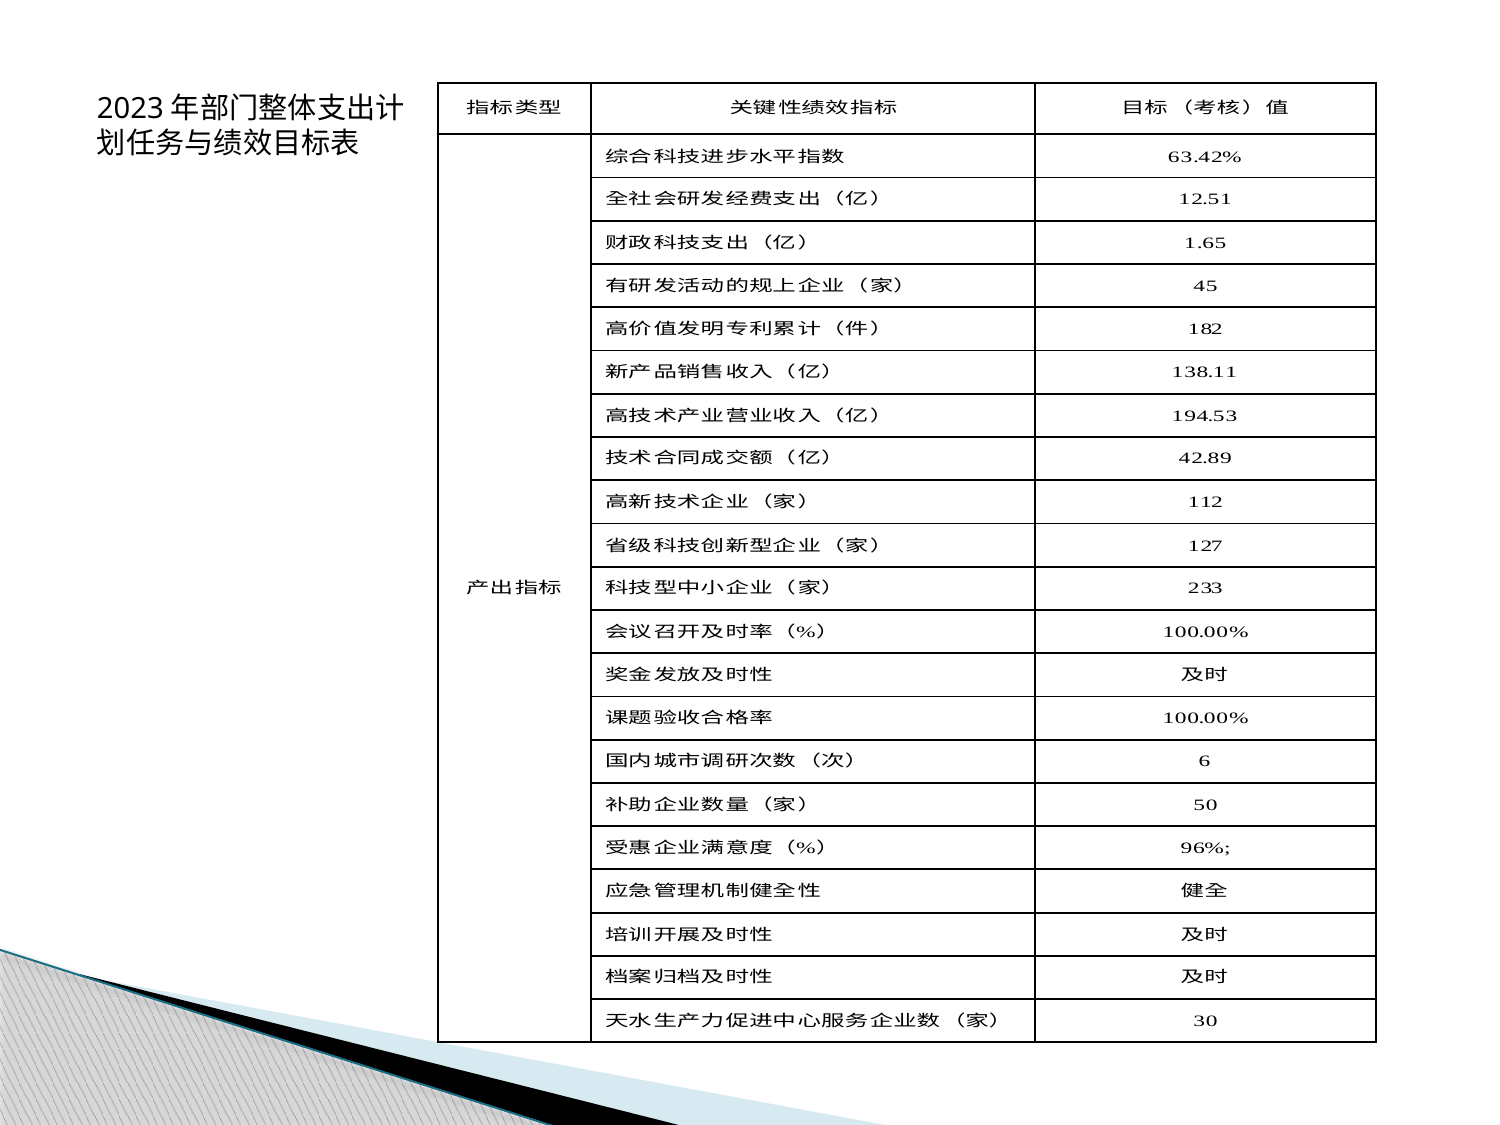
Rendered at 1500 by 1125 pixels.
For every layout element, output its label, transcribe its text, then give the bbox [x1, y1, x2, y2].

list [386, 81, 1383, 1067]
text_box 2023年部门整体支出计划任务与绩效目标表 [82, 81, 385, 167]
